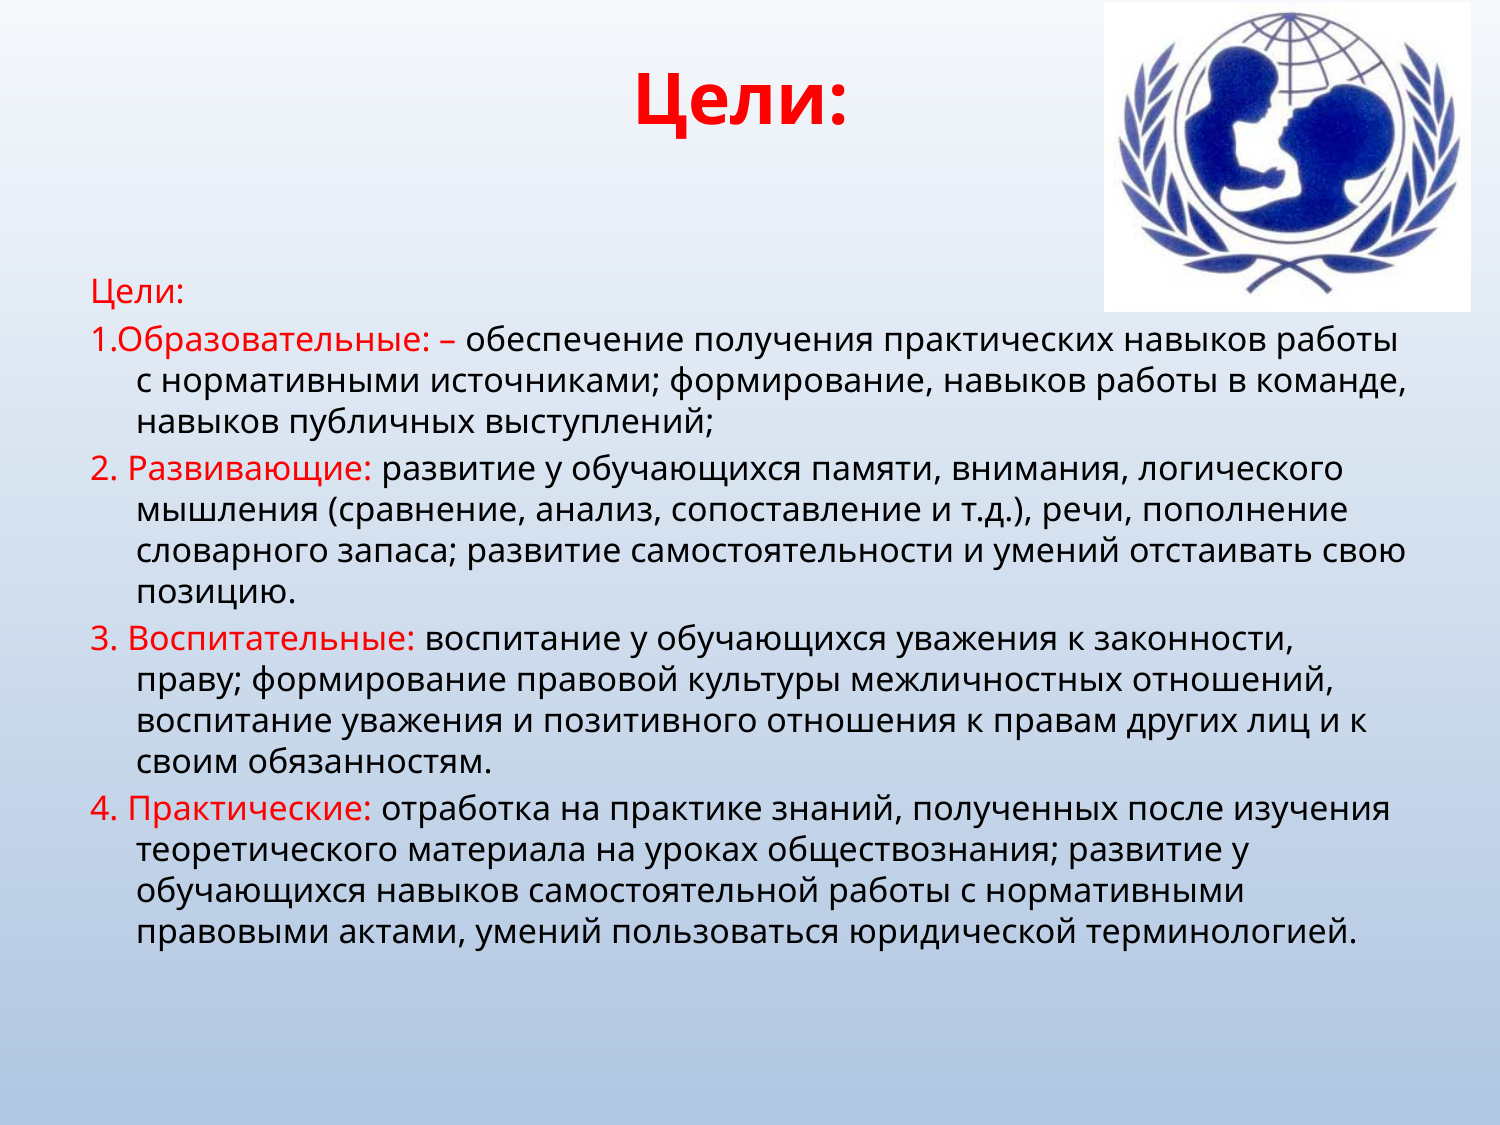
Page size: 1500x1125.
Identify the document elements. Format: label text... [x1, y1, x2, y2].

list Цели: 1.Образовательные: – обеспечение получения практических навыков работы с нормативными источниками; формирование, навыков работы в команде, навыков публичных выступлений; 2. Развивающие: развитие у обучающихся памяти, внимания, логического мышления (сравнение, анализ, сопоставление и т.д.), речи, пополнение словарного запаса; развитие самостоятельности и умений отстаивать свою позицию. 3. Воспитательные: воспитание у обучающихся уважения к законности, праву; формирование правовой культуры межличностных отношений, воспитание уважения и позитивного отношения к правам других лиц и к своим обязанностям. 4. Практические: отработка на практике знаний, полученных после изучения теоретического материала на уроках обществознания; развитие у обучающихся навыков самостоятельной работы с нормативными правовыми актами, умений пользоваться юридической терминологией. [75, 262, 1425, 1005]
title Цели: [75, 45, 1099, 233]
picture [1104, 2, 1471, 312]
